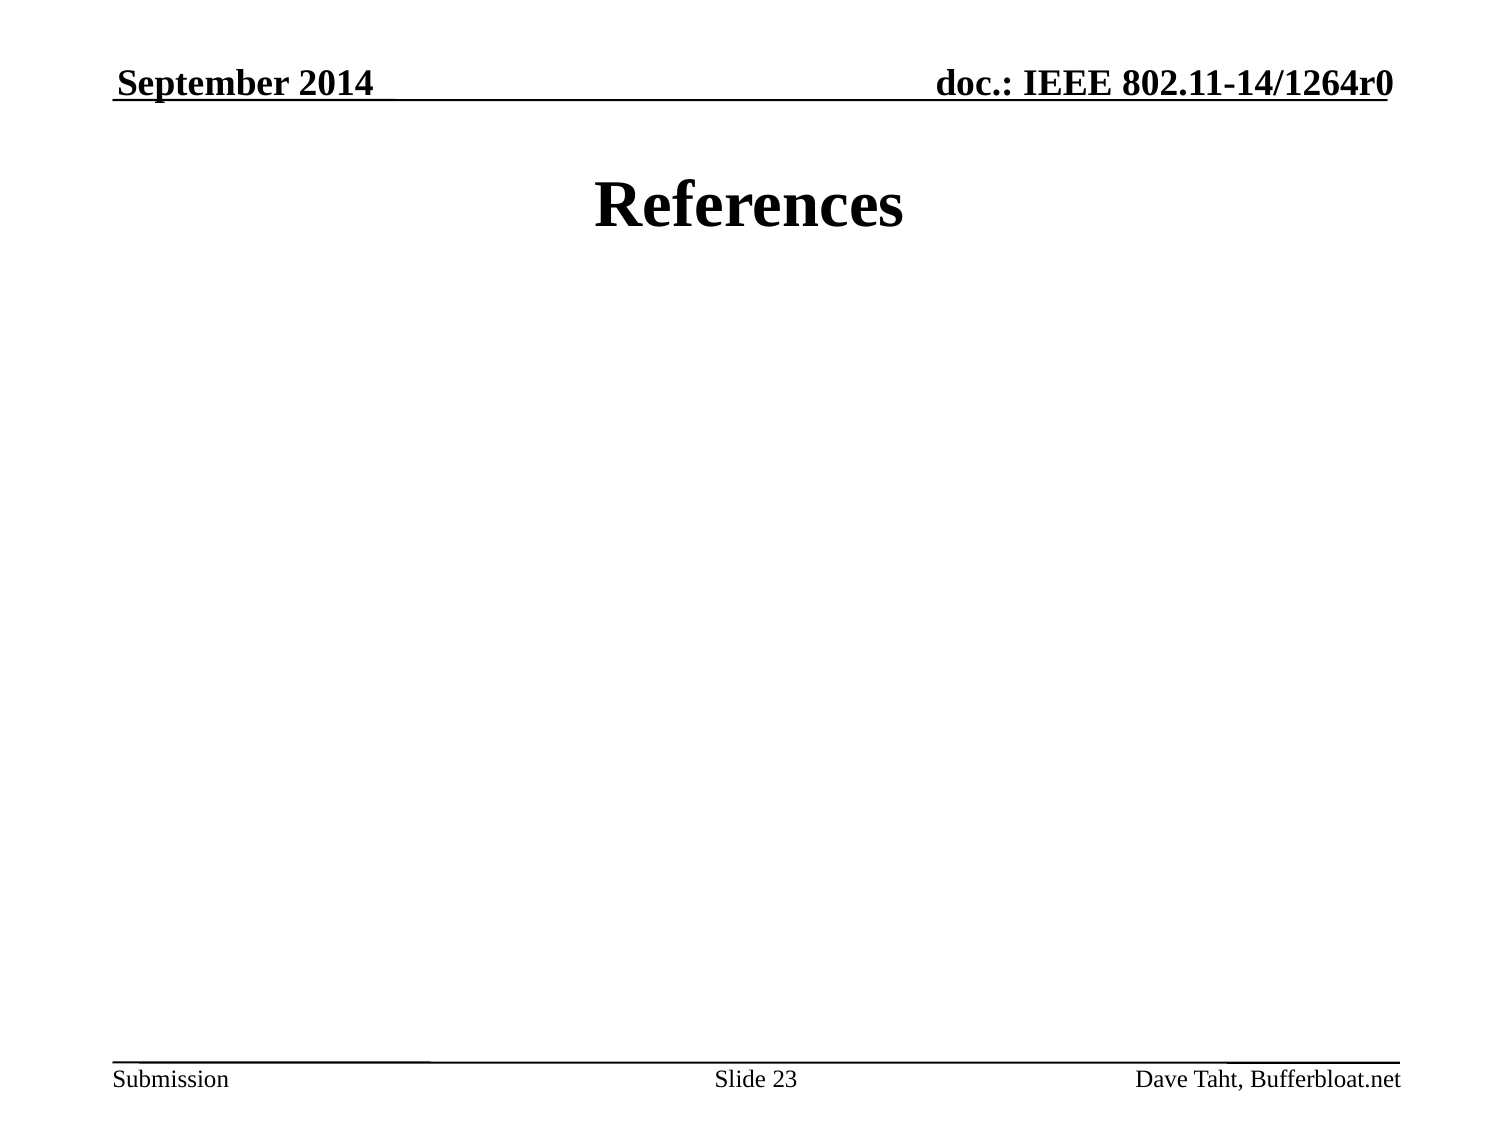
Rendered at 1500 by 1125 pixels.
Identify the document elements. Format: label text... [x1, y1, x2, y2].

footer Dave Taht, Bufferbloat.net [1019, 1061, 1402, 1093]
title References [112, 112, 1388, 288]
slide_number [116, 58, 507, 104]
slide_number Slide 23 [712, 1061, 800, 1123]
